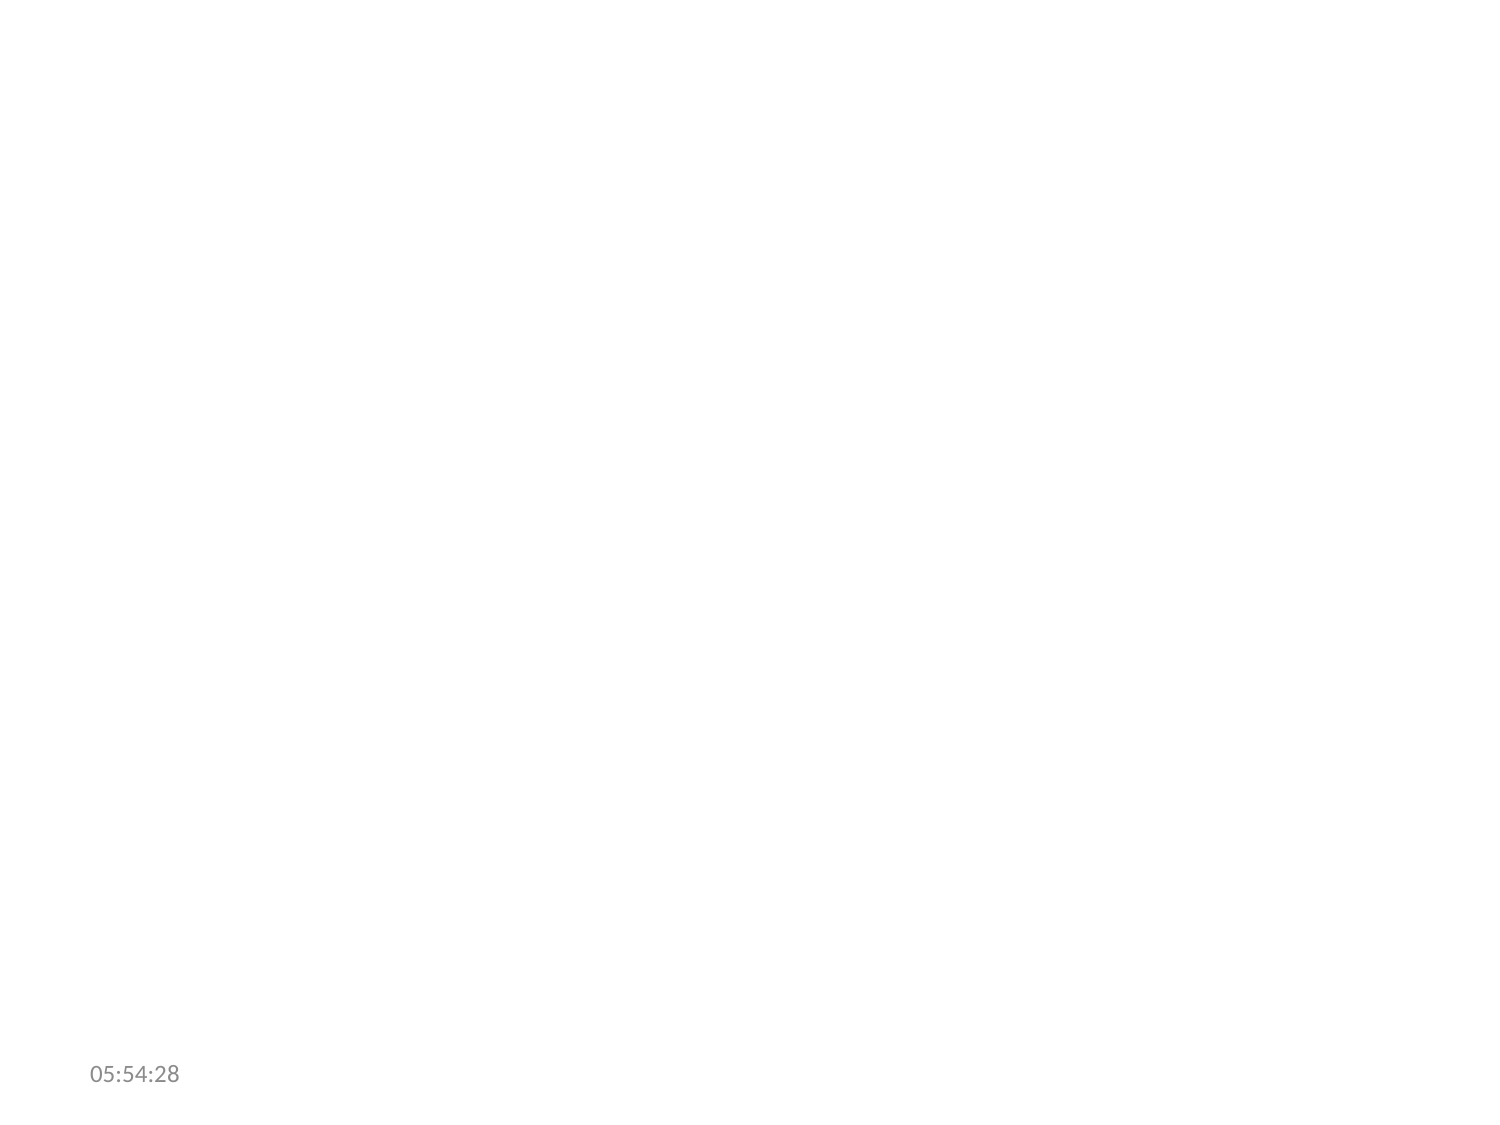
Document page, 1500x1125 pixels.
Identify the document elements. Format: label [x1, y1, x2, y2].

slide_number [75, 1042, 425, 1103]
